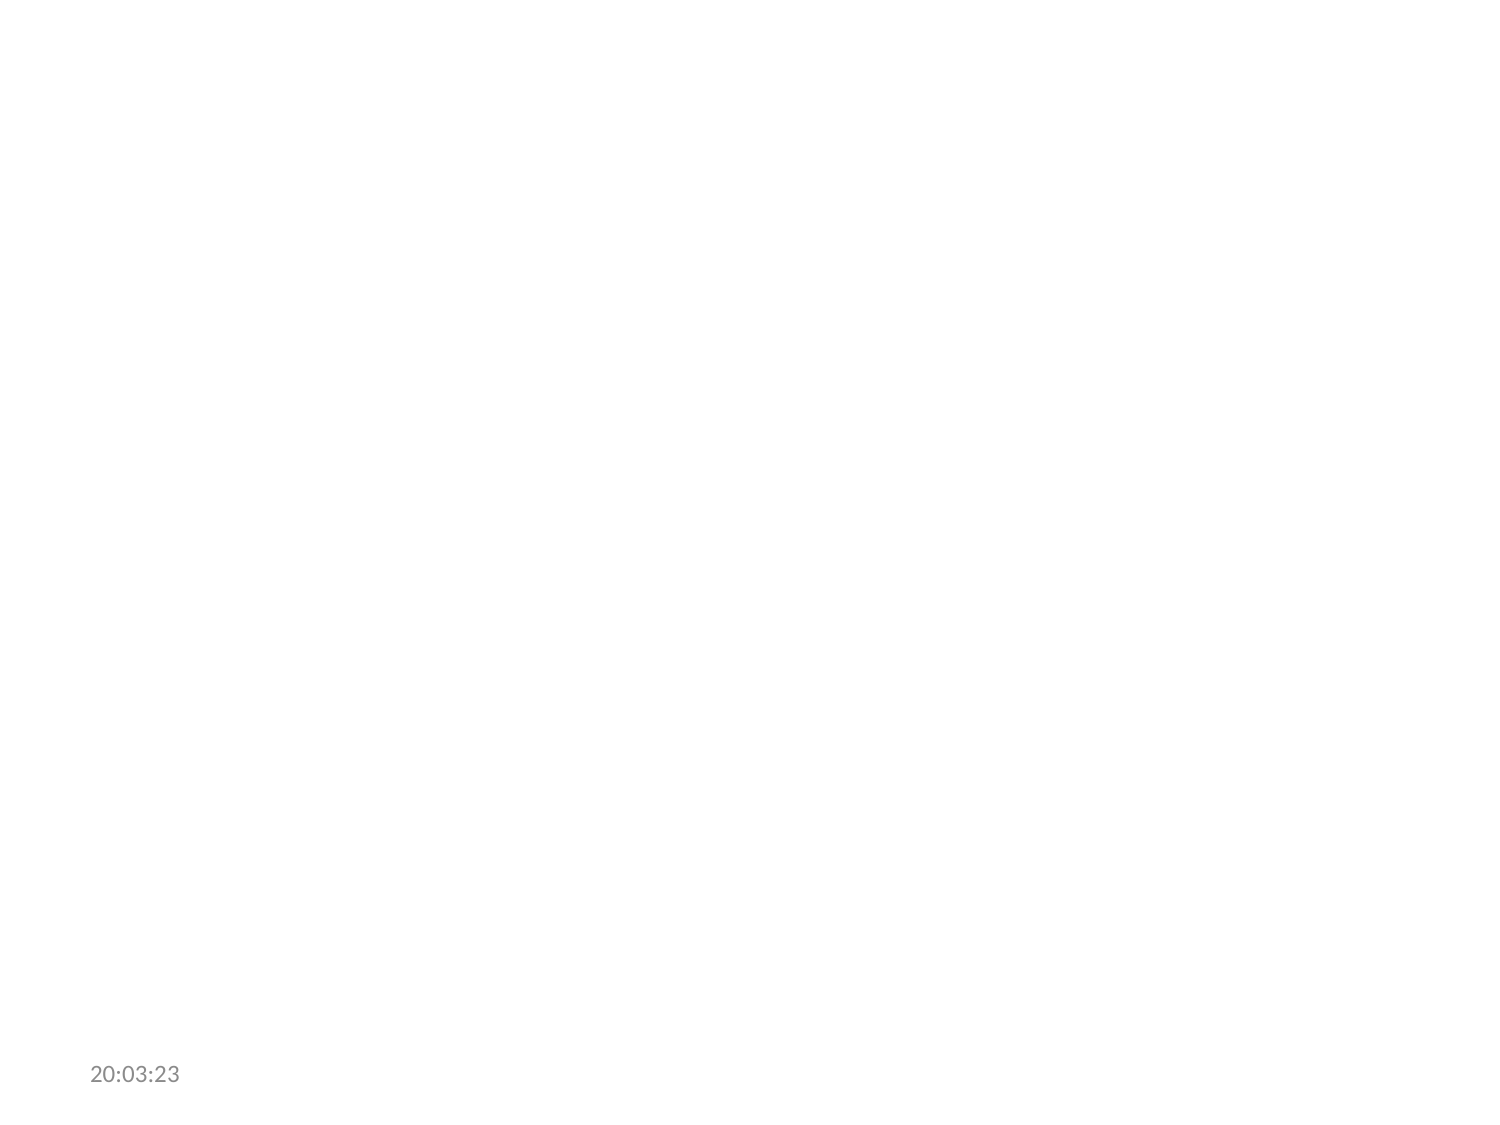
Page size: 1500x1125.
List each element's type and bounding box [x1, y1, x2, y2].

slide_number [75, 1042, 425, 1103]
